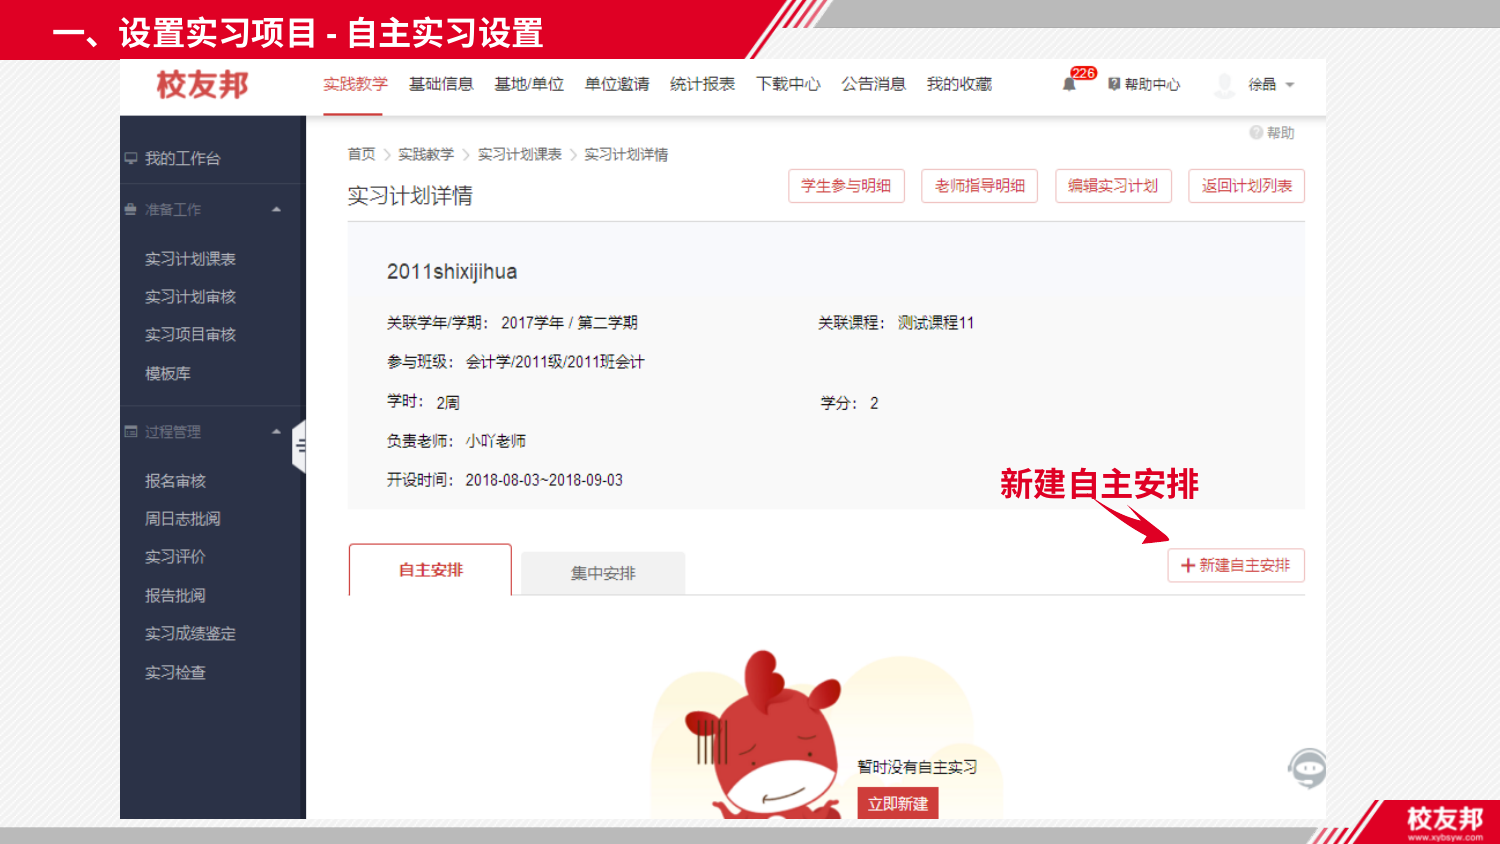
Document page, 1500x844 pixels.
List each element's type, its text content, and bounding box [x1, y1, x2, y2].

text_box 一、设置实习项目-自主实习设置 [37, 4, 620, 59]
picture [0, 0, 1500, 844]
